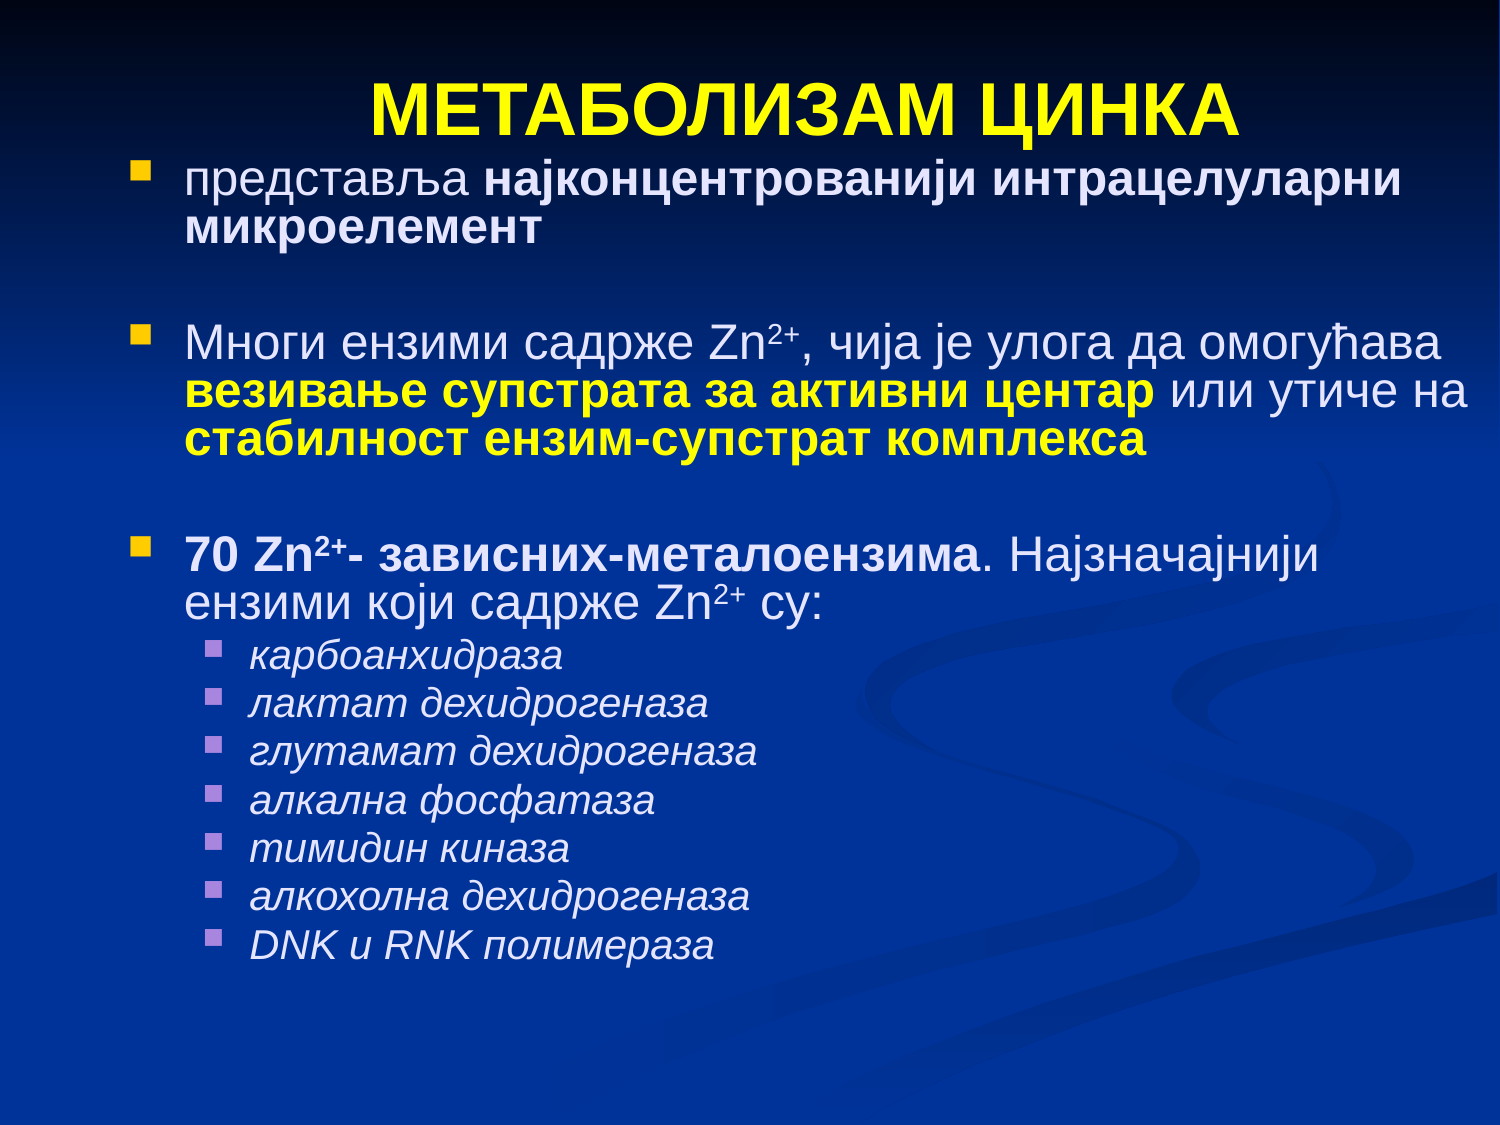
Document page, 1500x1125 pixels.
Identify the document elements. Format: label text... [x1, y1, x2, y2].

list представља најконцентрованији интрацелуларни микроелемент Многи ензими садрже Zn2+, чија је улога да омогућава везивање супстрата за активни центар или утиче на стабилност ензим-супстрат комплекса 70 Zn2+- зависних-металоензима. Најзначајнији ензими који садрже Zn2+ су: карбоанхидраза лактат дехидрогеназа глутамат дехидрогеназа алкална фосфатаза тимидин киназа алкохолна дехидрогеназа DNK и RNK полимераза [112, 149, 1500, 1125]
title МЕТАБОЛИЗАМ ЦИНКА [112, 99, 1500, 149]
